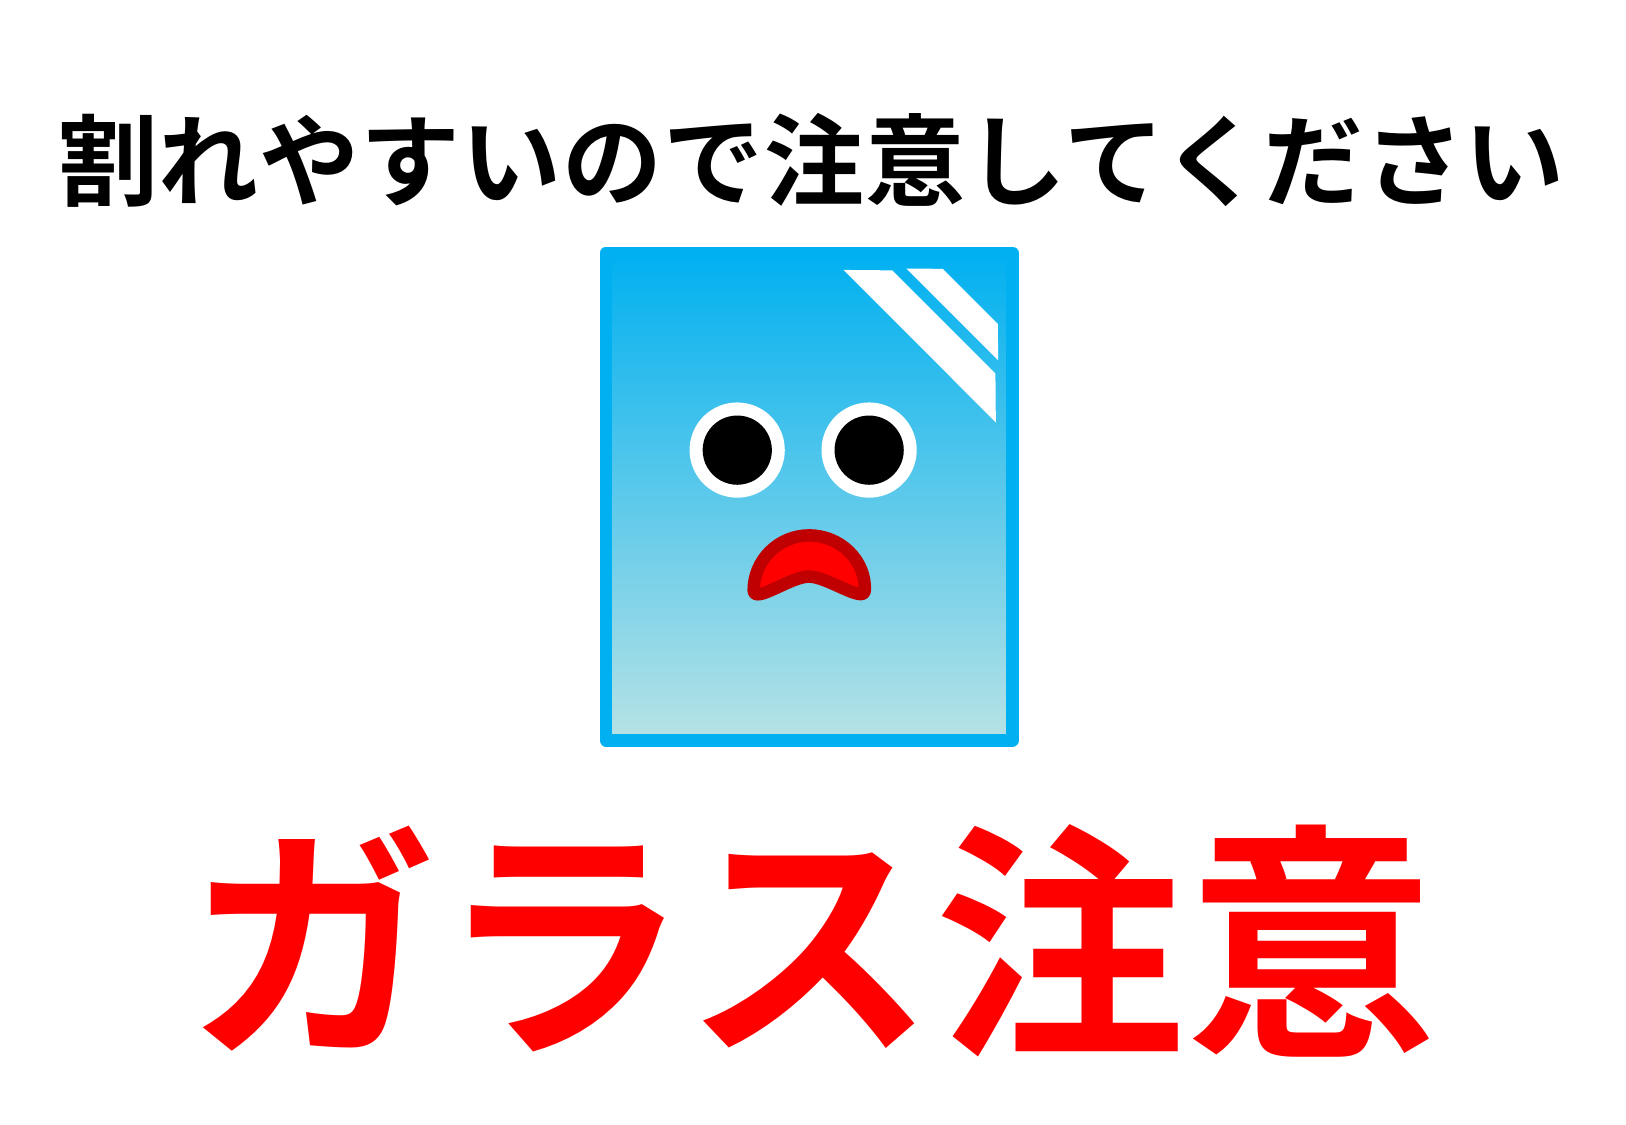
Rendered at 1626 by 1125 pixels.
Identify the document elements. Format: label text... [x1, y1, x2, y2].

text_box ガラス注意 [0, 780, 1625, 1095]
text_box 割れやすいので注意してください [0, 91, 1625, 227]
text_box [605, 225, 1013, 741]
